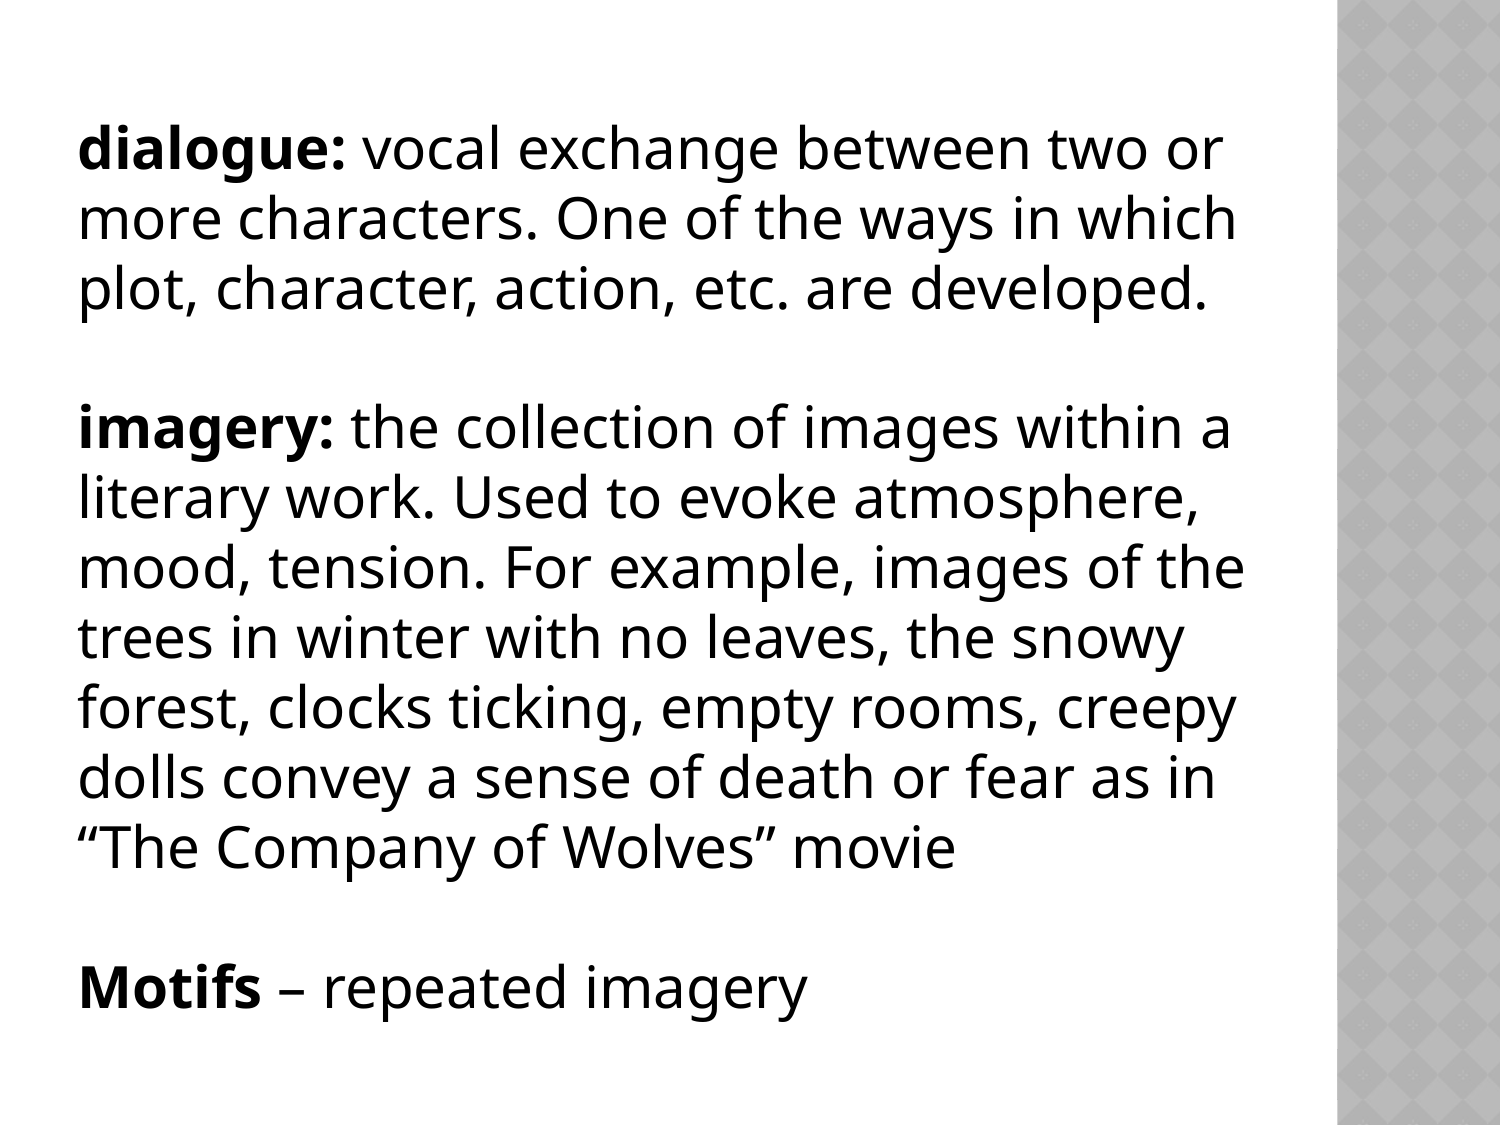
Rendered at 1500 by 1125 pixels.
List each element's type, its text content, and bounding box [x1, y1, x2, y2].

text_box dialogue: vocal exchange between two or more characters. One of the ways in which plot, character, action, etc. are developed. imagery: the collection of images within a literary work. Used to evoke atmosphere, mood, tension. For example, images of the trees in winter with no leaves, the snowy forest, clocks ticking, empty rooms, creepy dolls convey a sense of death or fear as in “The Company of Wolves” movie Motifs – repeated imagery [62, 103, 1288, 1028]
